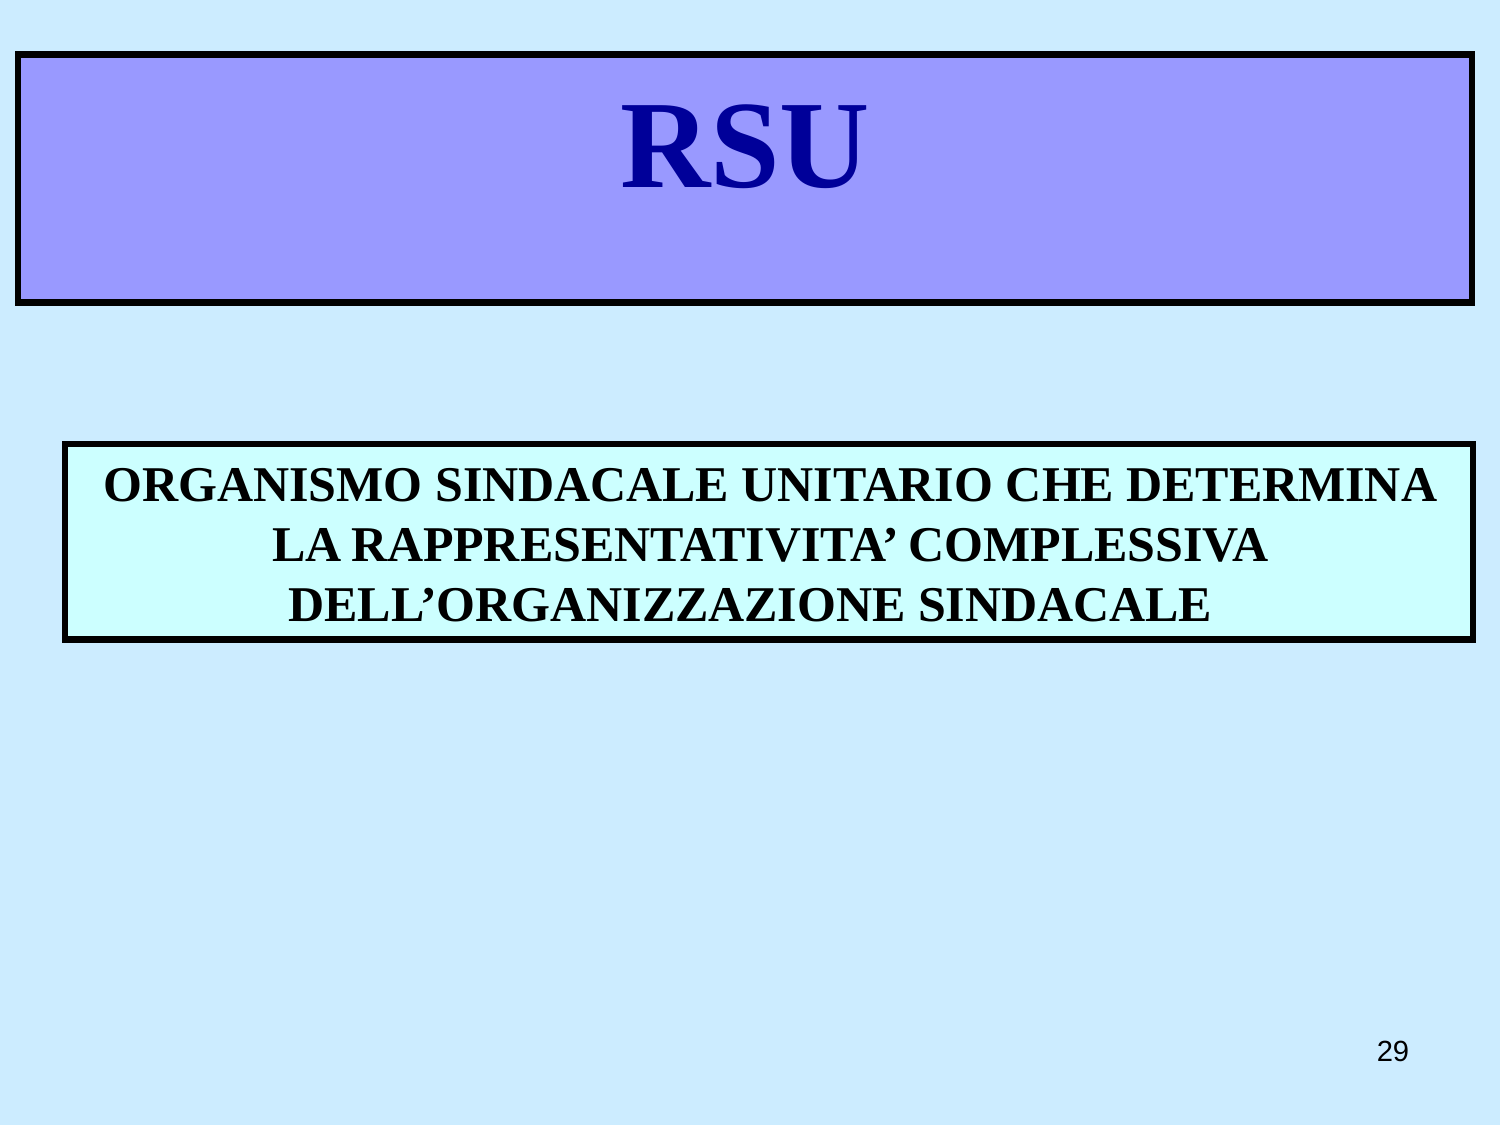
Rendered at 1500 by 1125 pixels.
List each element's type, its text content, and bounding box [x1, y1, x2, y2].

text_box RSU [17, 54, 1473, 303]
slide_number 29 [1074, 1024, 1425, 1103]
text_box ORGANISMO SINDACALE UNITARIO CHE DETERMINA LA RAPPRESENTATIVITA’ COMPLESSIVA DELL’ORGANIZZAZIONE SINDACALE [64, 444, 1474, 640]
